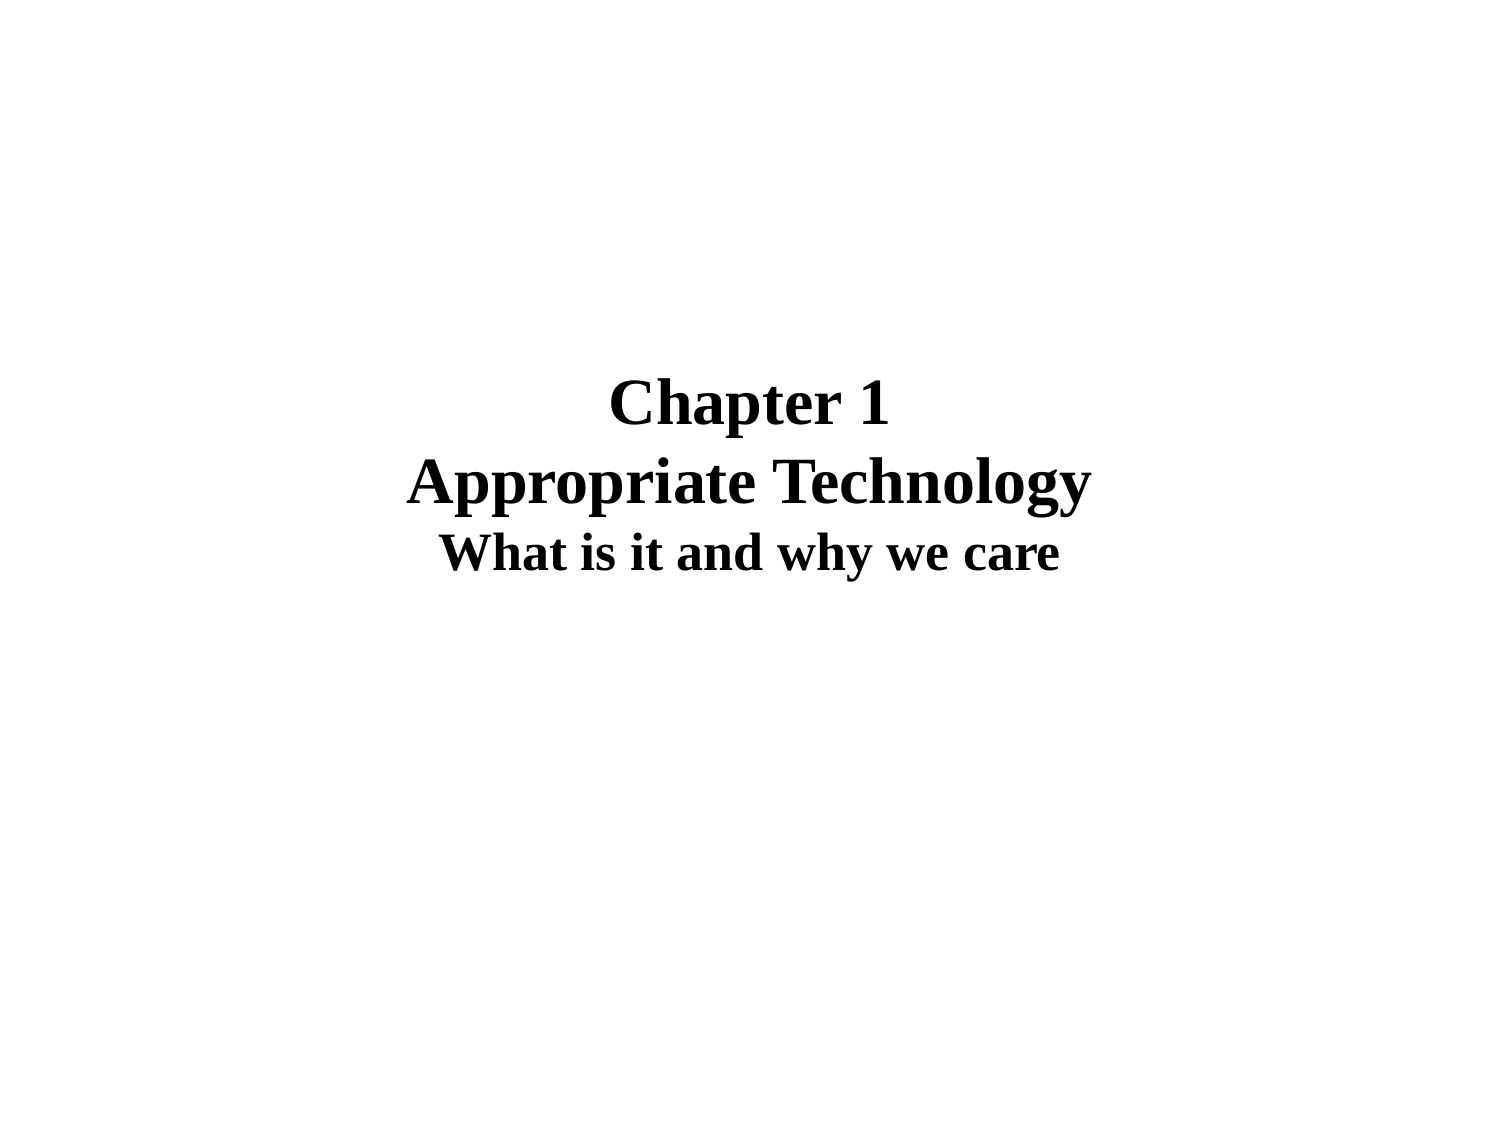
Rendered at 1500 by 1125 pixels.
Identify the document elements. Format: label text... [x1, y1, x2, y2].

title Chapter 1 Appropriate Technology What is it and why we care [112, 349, 1388, 591]
